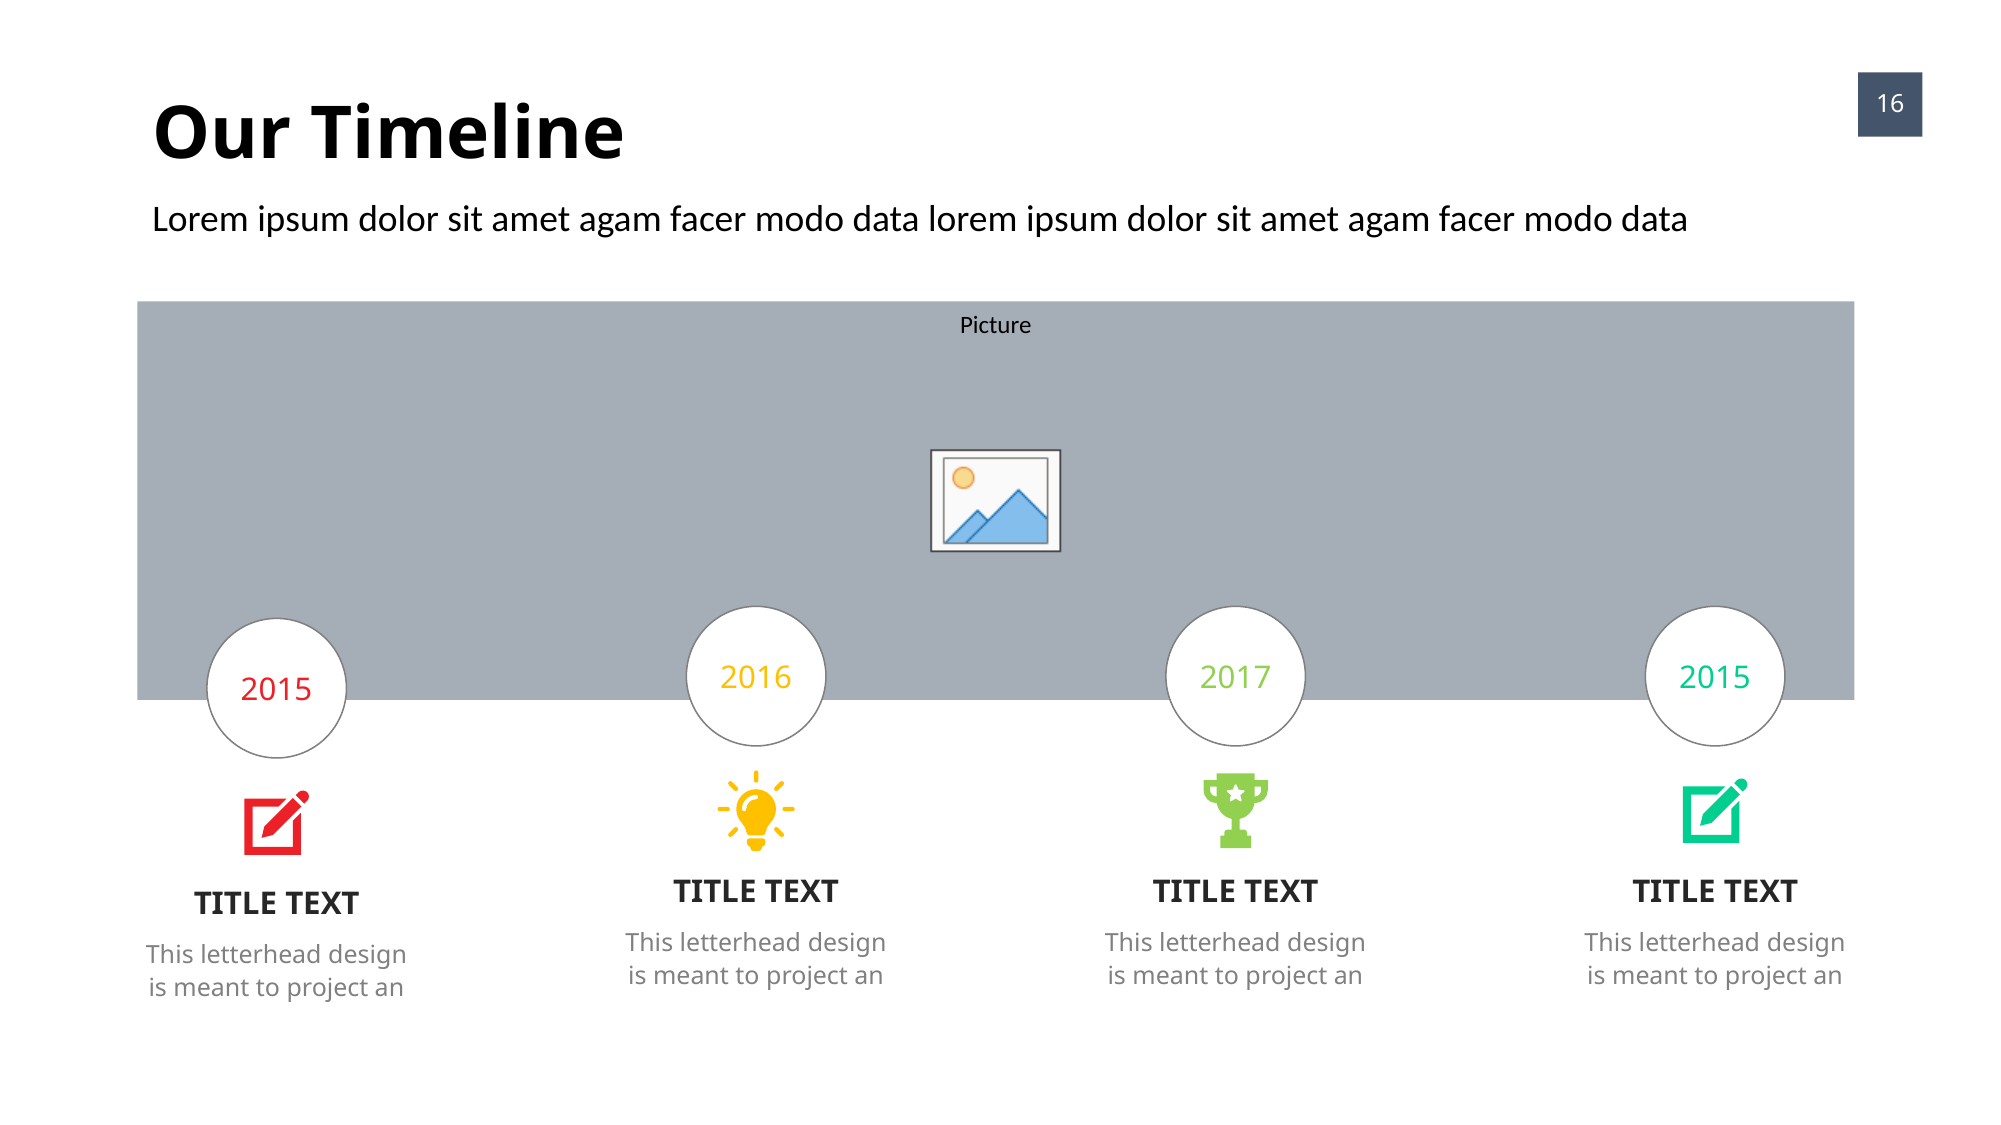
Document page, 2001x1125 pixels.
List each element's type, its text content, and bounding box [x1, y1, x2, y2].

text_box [616, 700, 896, 991]
slide_number 16 [1863, 78, 1927, 130]
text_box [1575, 700, 1855, 991]
picture [137, 301, 1855, 700]
subtitle Lorem ipsum dolor sit amet agam facer modo data lorem ipsum dolor sit amet agam facer modo data [137, 186, 1863, 227]
title Our Timeline [137, 78, 1863, 186]
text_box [1096, 700, 1375, 991]
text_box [137, 700, 416, 1003]
